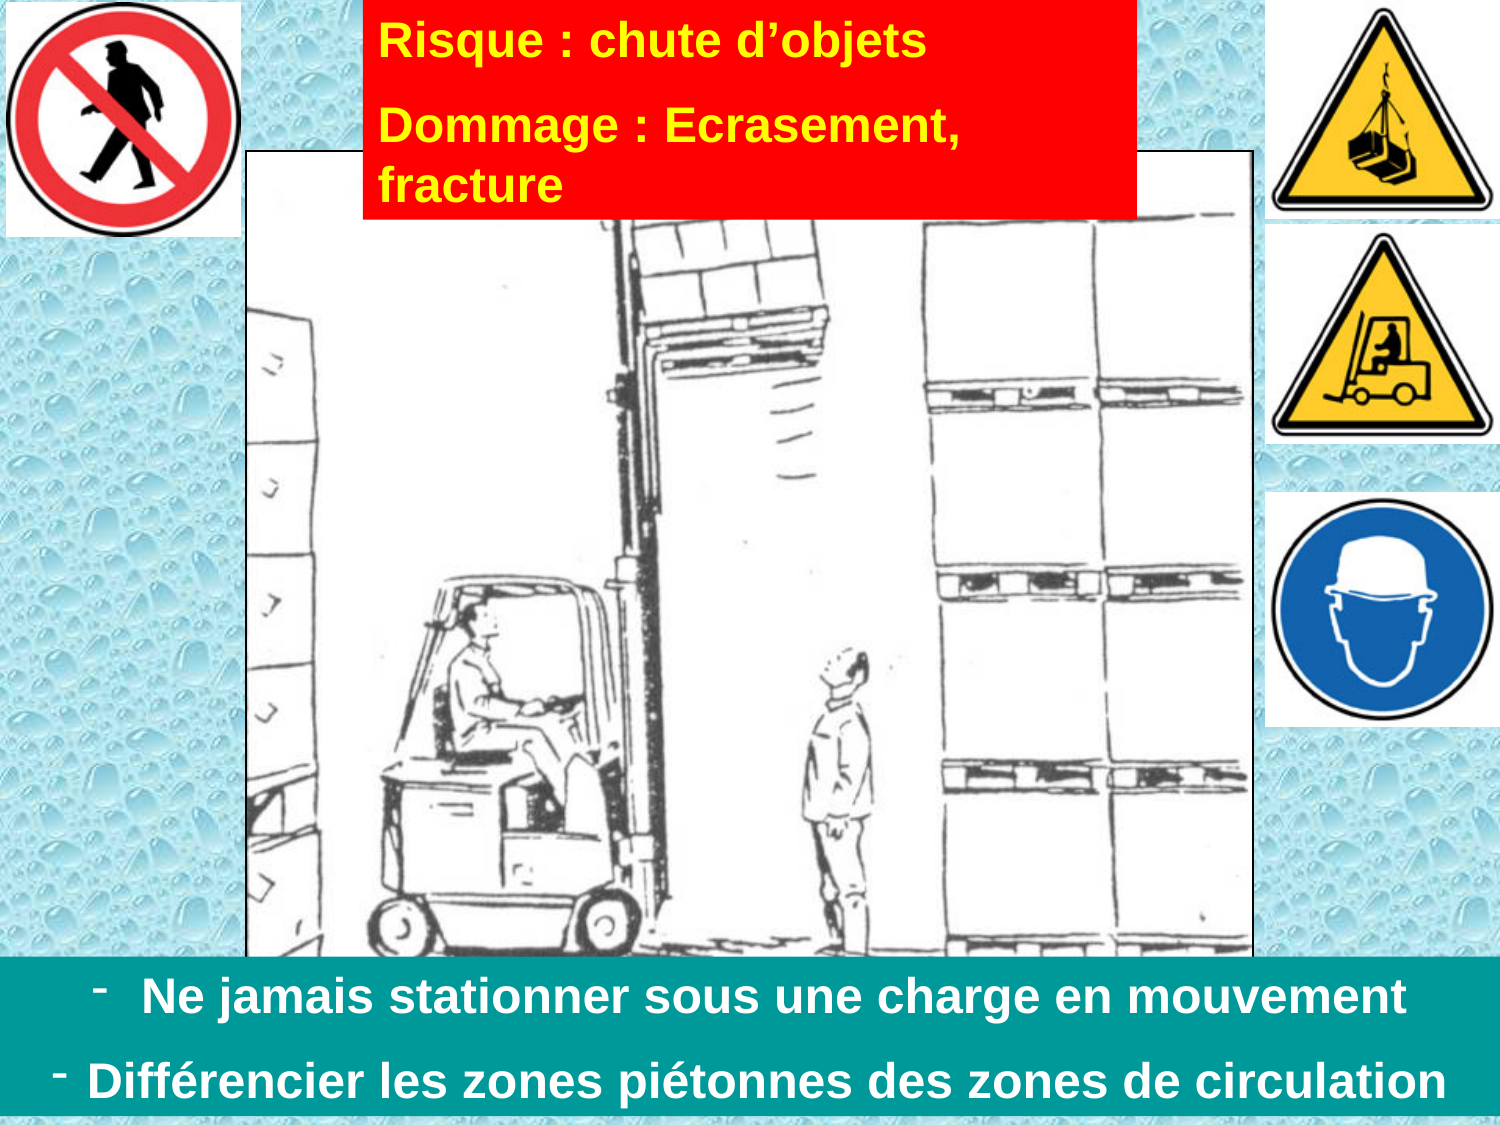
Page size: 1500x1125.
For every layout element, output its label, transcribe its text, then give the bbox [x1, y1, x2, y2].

text_box Ne jamais stationner sous une charge en mouvement Différencier les zones piétonnes des zones de circulation [0, 956, 1500, 1117]
picture [0, 1117, 1500, 1125]
picture [247, 151, 1253, 976]
picture [1137, 0, 1500, 956]
text_box Risque : chute d’objets Dommage : Ecrasement, fracture [362, 0, 1137, 150]
picture [0, 0, 362, 956]
